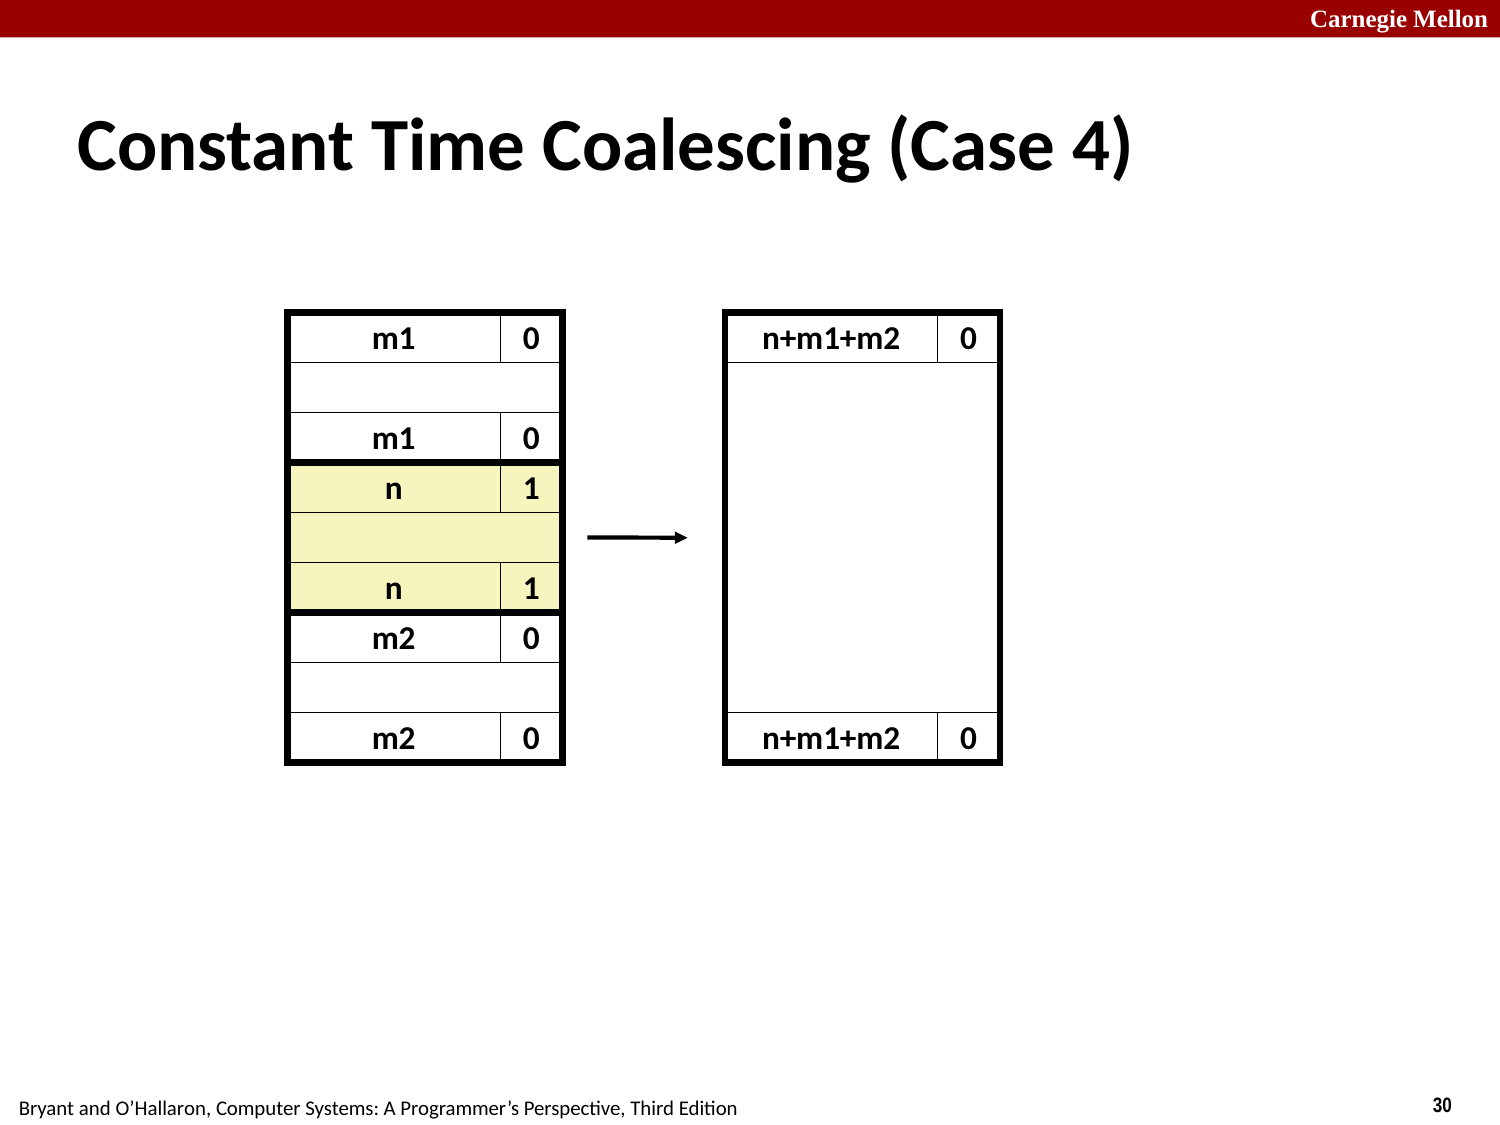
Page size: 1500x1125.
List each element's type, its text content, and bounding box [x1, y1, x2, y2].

text_box [287, 612, 563, 763]
text_box [287, 462, 563, 612]
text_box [587, 312, 1001, 763]
text_box [287, 312, 563, 462]
title Constant Time Coalescing (Case 4) [62, 93, 1438, 188]
